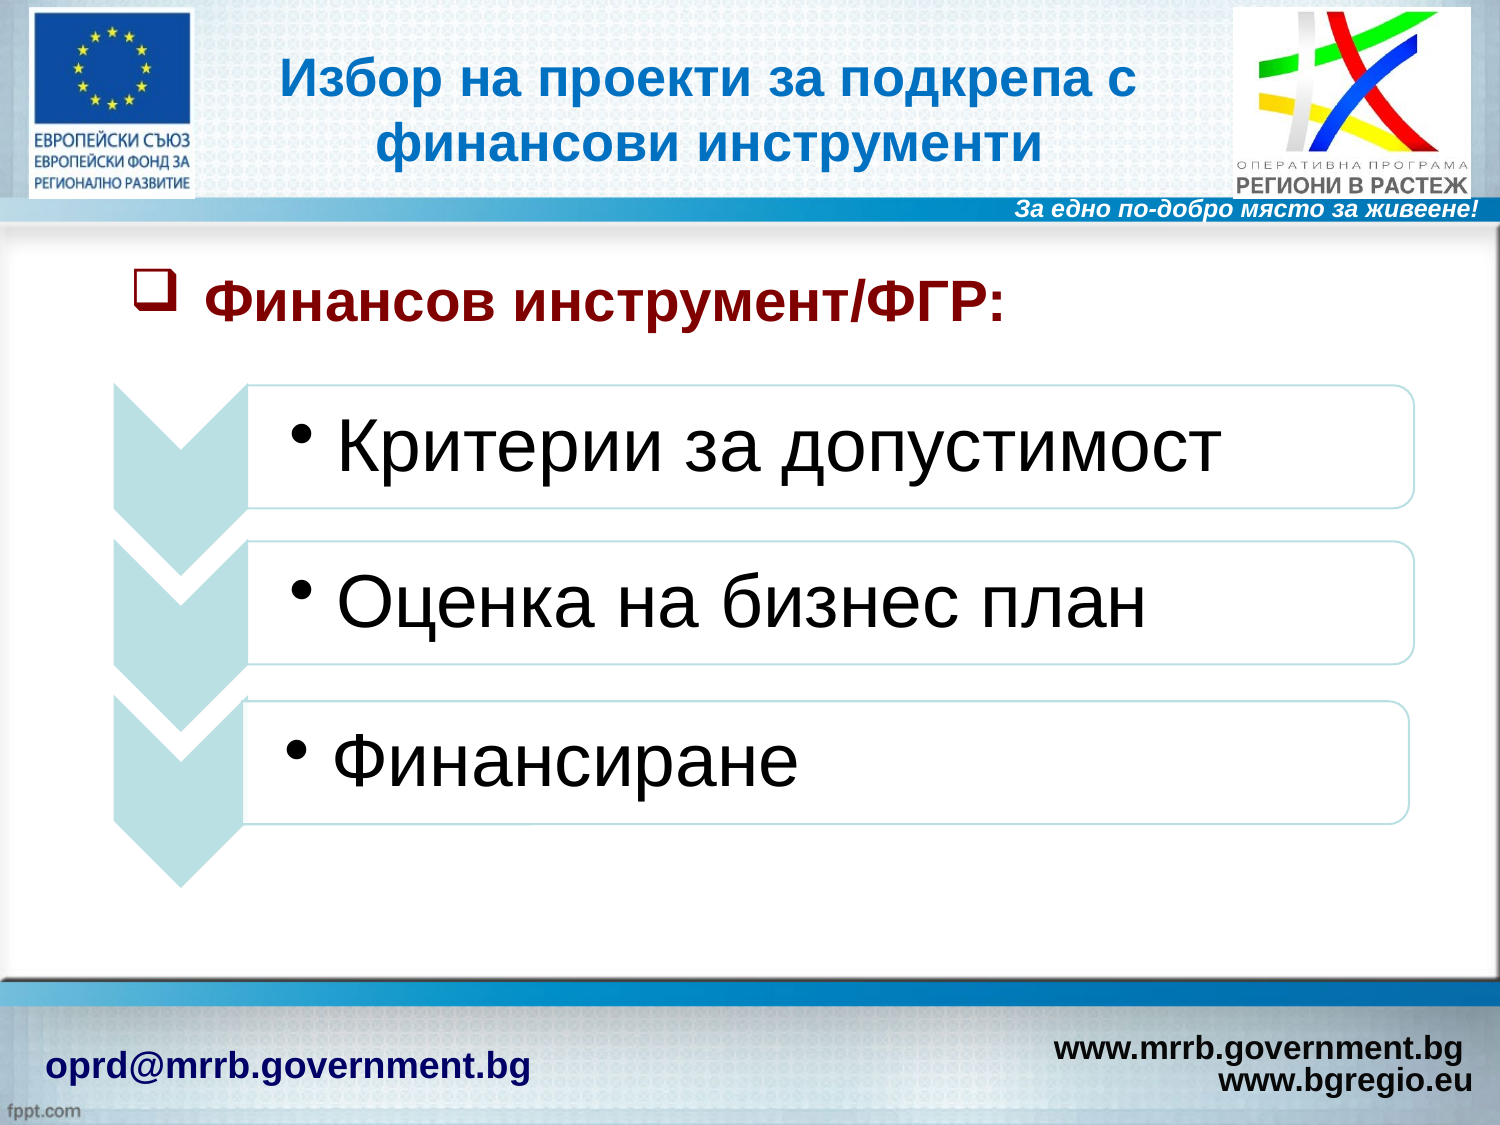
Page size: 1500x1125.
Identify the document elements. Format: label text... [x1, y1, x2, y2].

picture [0, 0, 1500, 1125]
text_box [114, 385, 1415, 887]
text_box За едно по-добро място за живеене! [744, 191, 1495, 231]
text_box Избор на проекти за подкрепа с финансови инструменти [231, 34, 1188, 181]
text_box www.mrrb.government.bg www.bgregio.eu [738, 1026, 1489, 1105]
text_box Финансов инструмент/ФГР: [114, 255, 1131, 341]
text_box oprd@mrrb.government.bg [30, 1042, 547, 1094]
